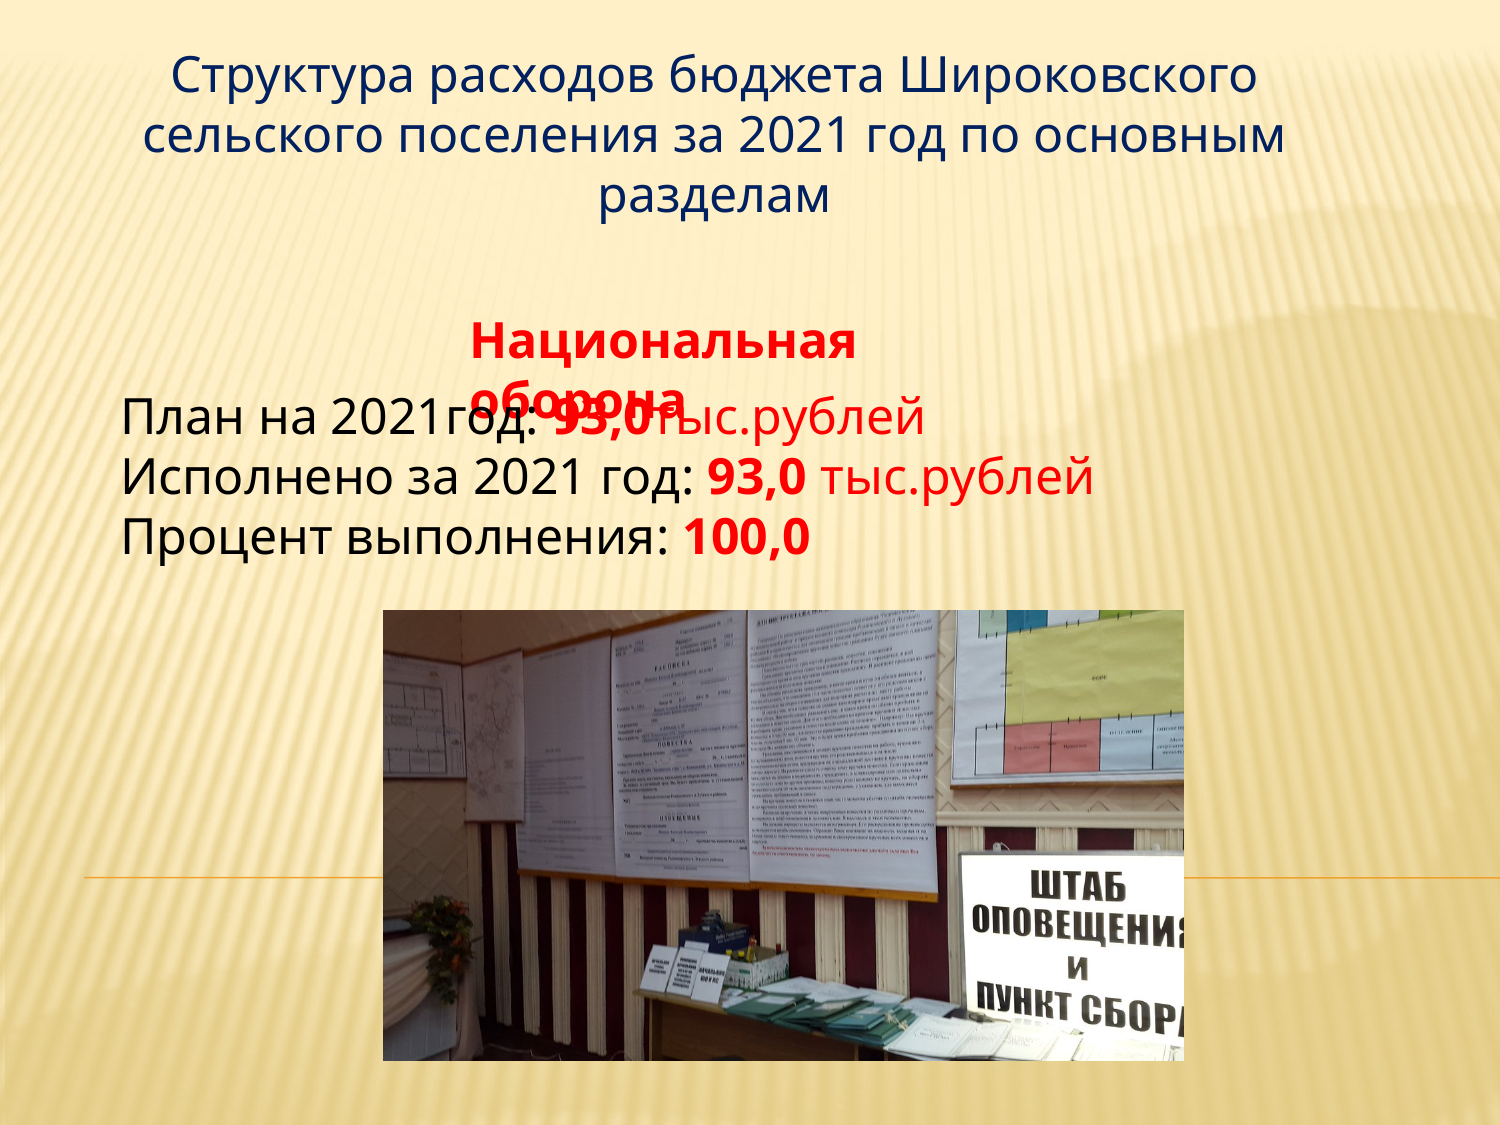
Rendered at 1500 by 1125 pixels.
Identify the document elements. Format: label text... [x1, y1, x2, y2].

text_box План на 2021год: 93,0тыс.рублей Исполнено за 2021 год: 93,0 тыс.рублей Процент выполнения: 100,0 [105, 377, 1125, 572]
picture [383, 610, 1184, 1061]
text_box Структура расходов бюджета Широковского сельского поселения за 2021 год по основным разделам [70, 35, 1360, 230]
text_box Национальная оборона [454, 301, 1076, 377]
